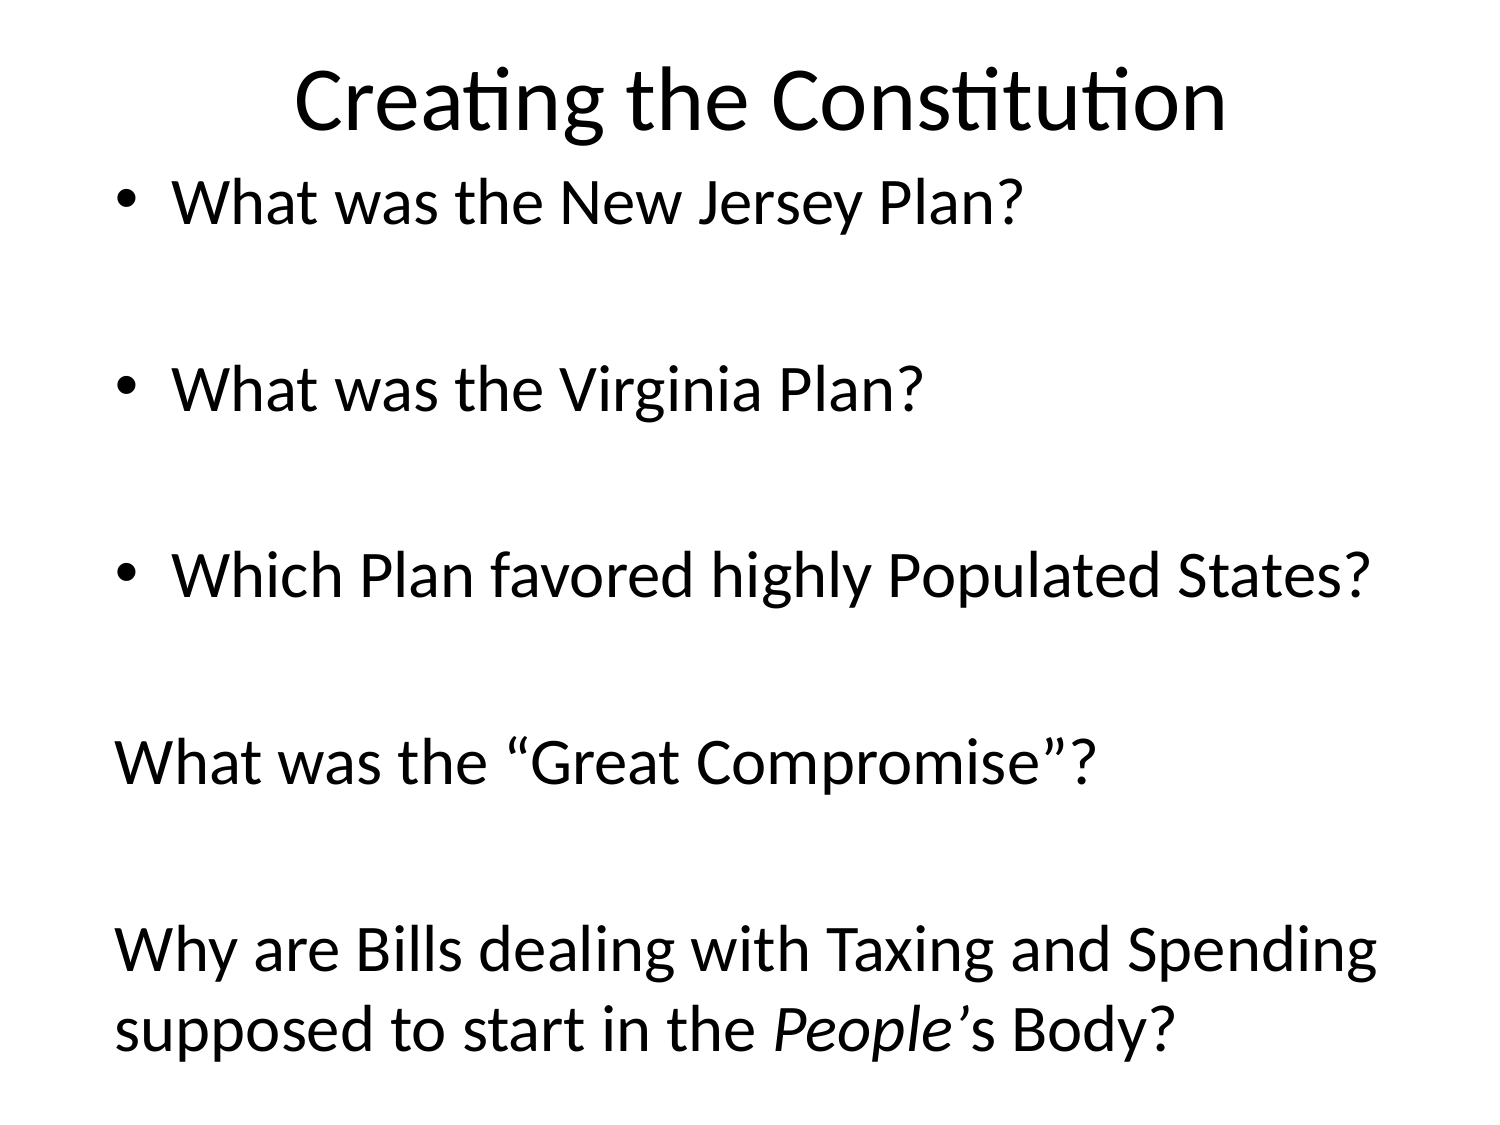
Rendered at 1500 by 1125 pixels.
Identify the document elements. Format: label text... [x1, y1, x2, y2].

title Creating the Constitution [87, 0, 1438, 188]
list What was the New Jersey Plan? What was the Virginia Plan? Which Plan favored highly Populated States? What was the “Great Compromise”? Why are Bills dealing with Taxing and Spending supposed to start in the People’s Body? [99, 149, 1450, 1100]
